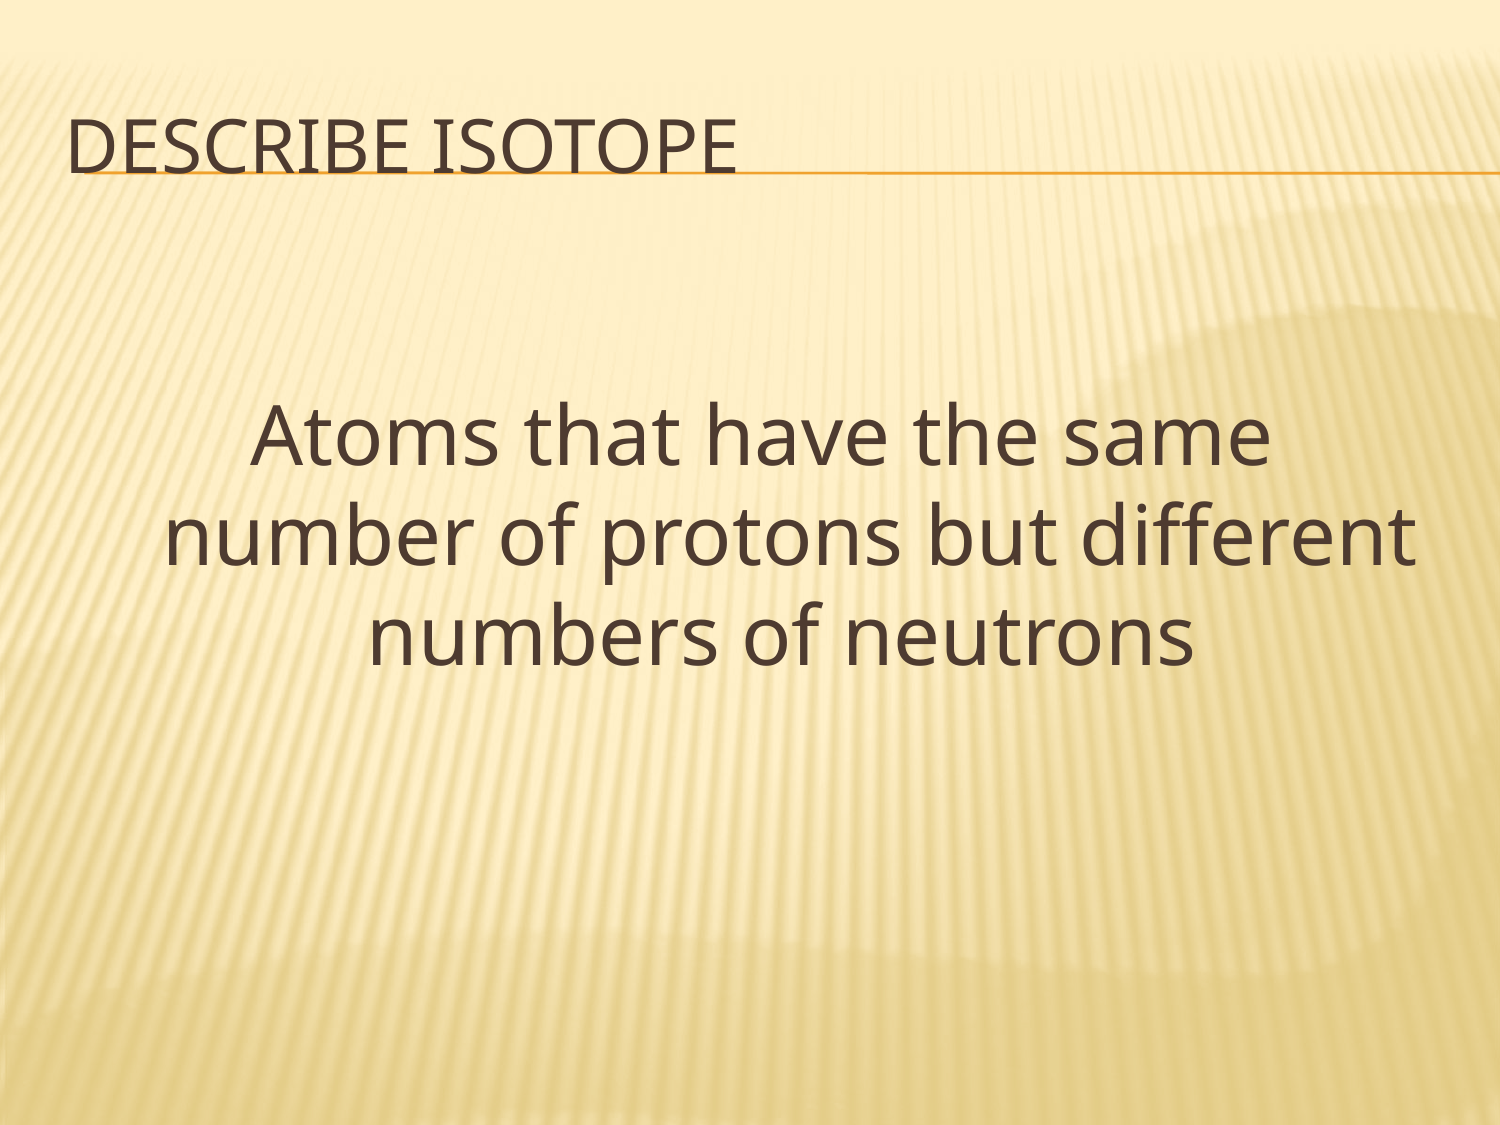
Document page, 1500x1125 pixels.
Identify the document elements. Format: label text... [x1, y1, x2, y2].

title Describe Isotope [50, 75, 1475, 213]
list Atoms that have the same number of protons but different numbers of neutrons [87, 375, 1438, 738]
